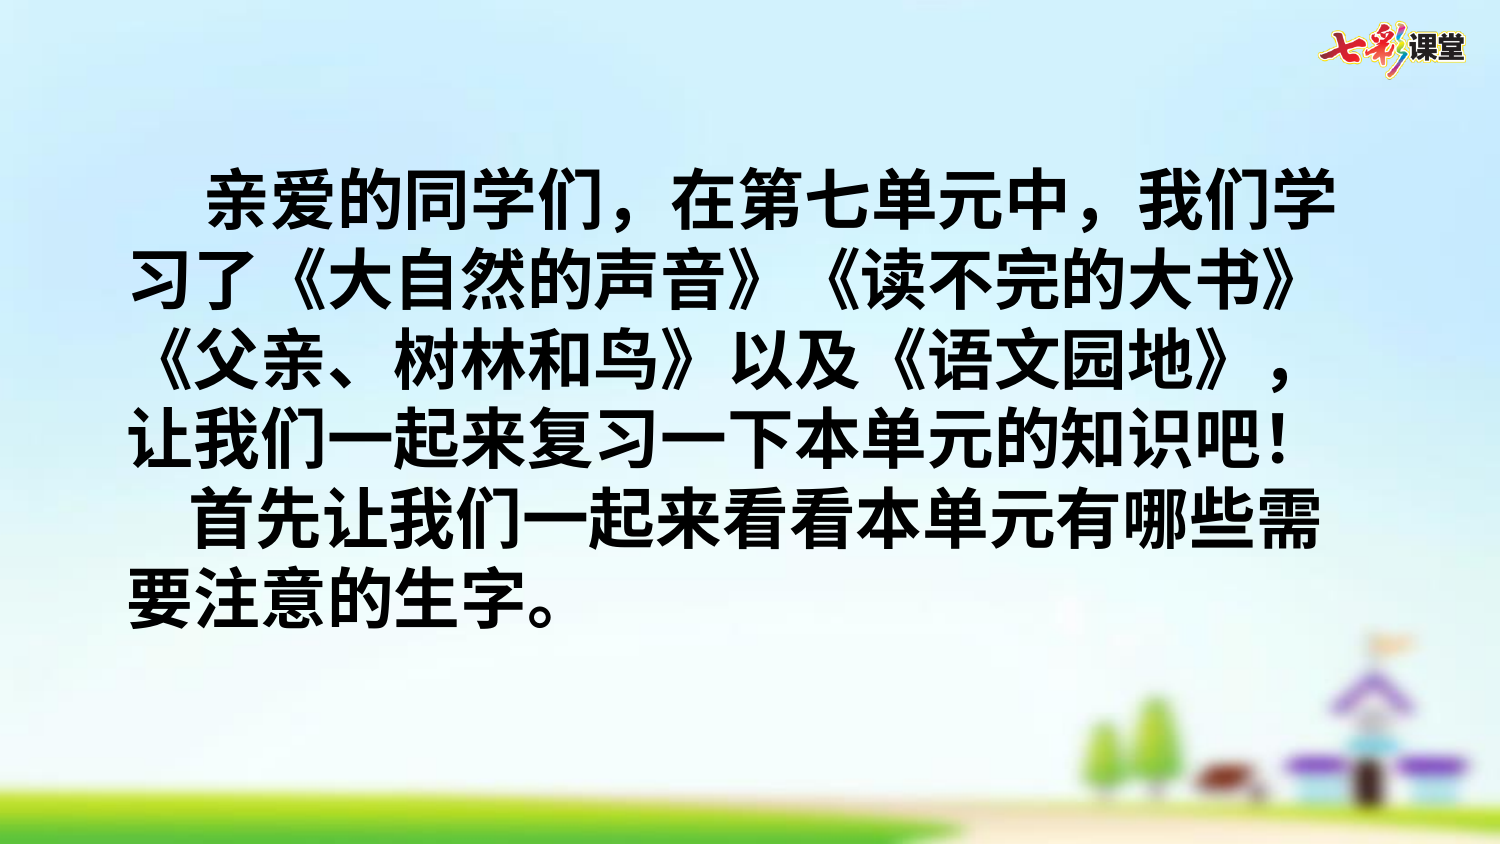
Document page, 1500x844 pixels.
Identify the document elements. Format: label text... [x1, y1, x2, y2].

text_box 亲爱的同学们，在第七单元中，我们学习了《大自然的声音》《读不完的大书》《父亲、树林和鸟》以及《语文园地》，让我们一起来复习一下本单元的知识吧！ 首先让我们一起来看看本单元有哪些需要注意的生字。 [112, 150, 1375, 645]
picture [0, 0, 1500, 844]
